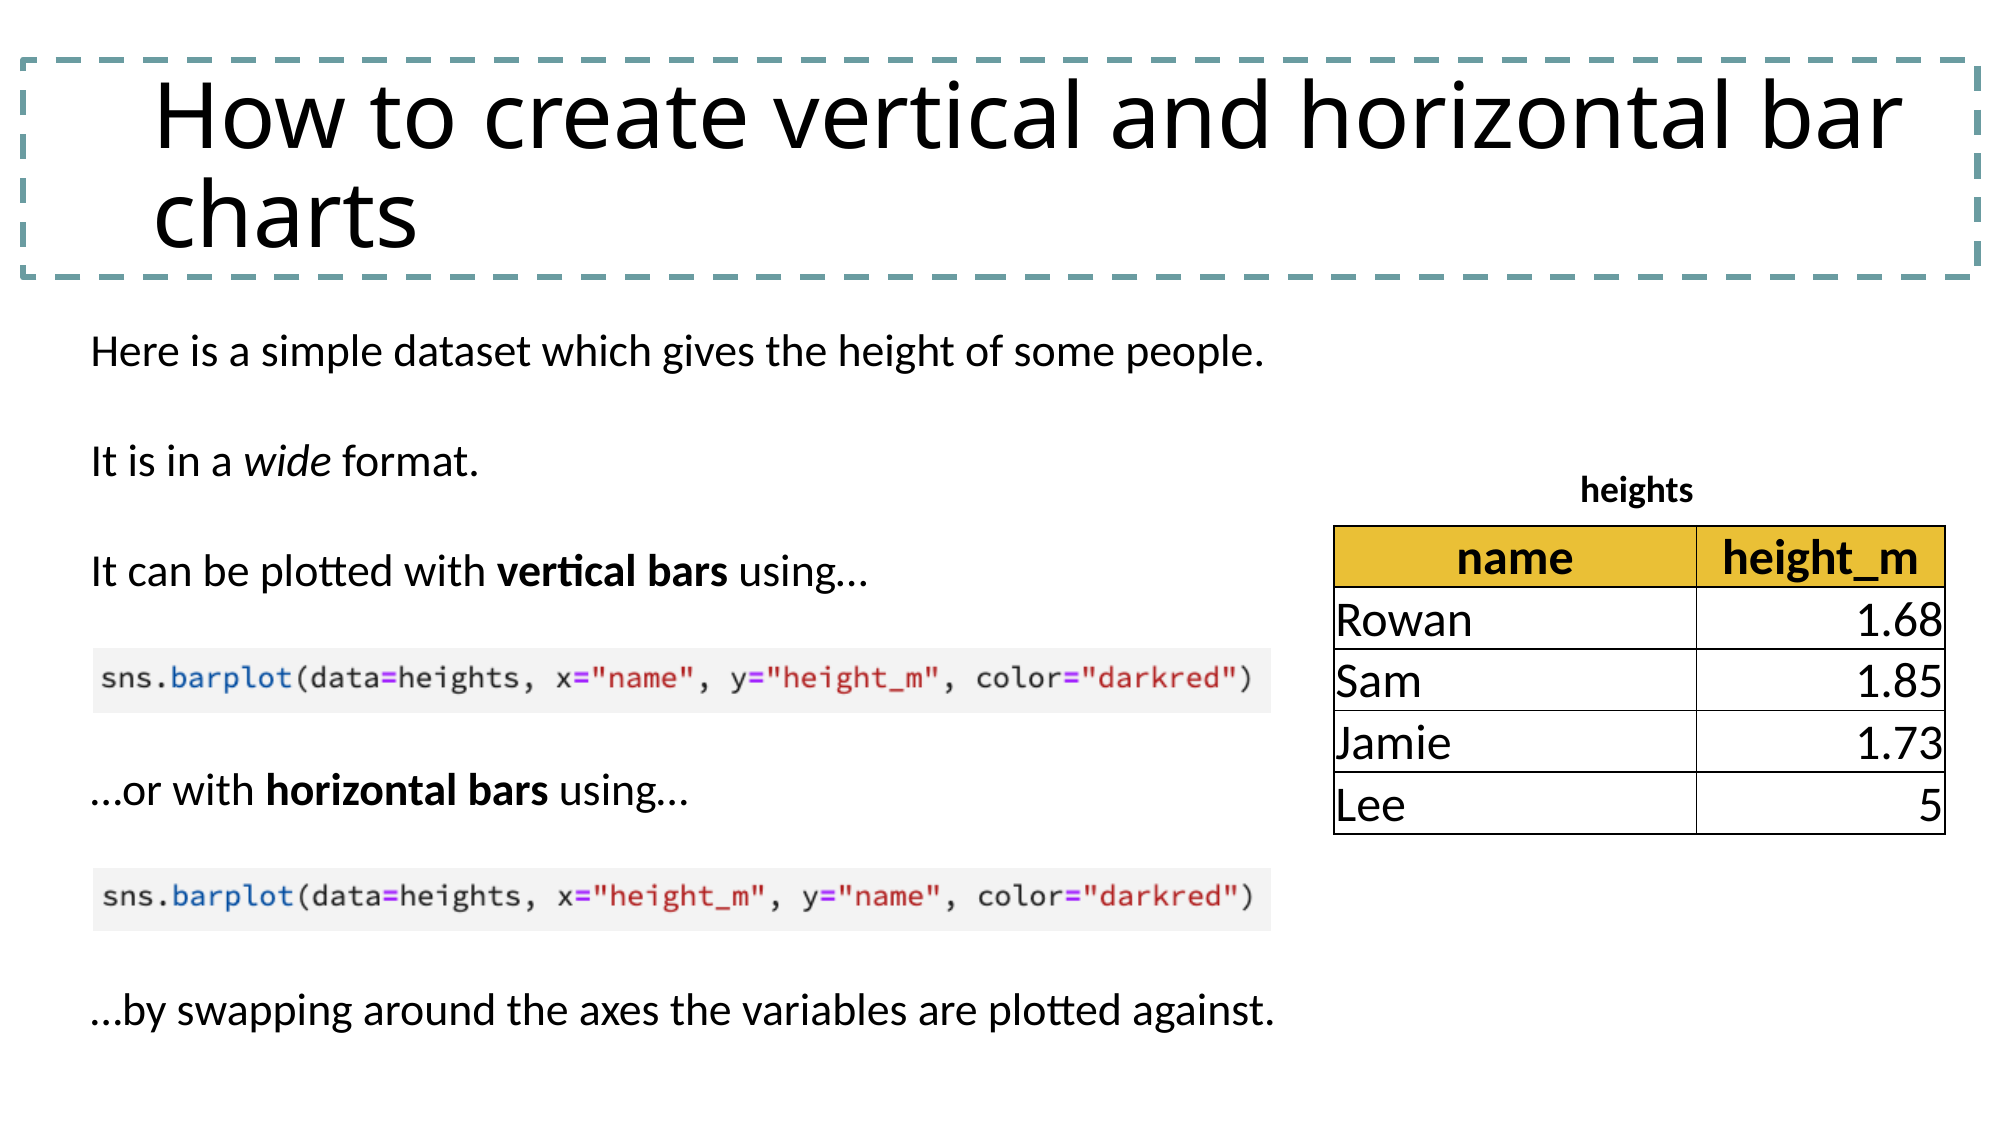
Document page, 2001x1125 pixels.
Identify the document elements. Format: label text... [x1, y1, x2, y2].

table_cell 1.68 [1697, 588, 1944, 648]
picture [93, 648, 1271, 713]
table_cell Rowan [1335, 588, 1696, 648]
text_box Here is a simple dataset which gives the height of some people. It is in a wide format. It can be plotted with vertical bars using… …or with horizontal bars using… …by swapping around the axes the variables are plotted against. [75, 312, 1297, 1098]
table_cell 1.73 [1697, 711, 1944, 771]
title How to create vertical and horizontal bar charts [137, 59, 2000, 278]
table_header name [1335, 527, 1696, 586]
table_header height_m [1697, 527, 1944, 586]
table_cell 1.85 [1697, 650, 1944, 710]
table_cell Sam [1335, 650, 1696, 710]
picture [93, 868, 1271, 931]
table_cell 5 [1697, 773, 1944, 833]
table_cell Lee [1335, 773, 1696, 833]
table_cell Jamie [1335, 711, 1696, 771]
text_box heights [1564, 457, 1714, 518]
